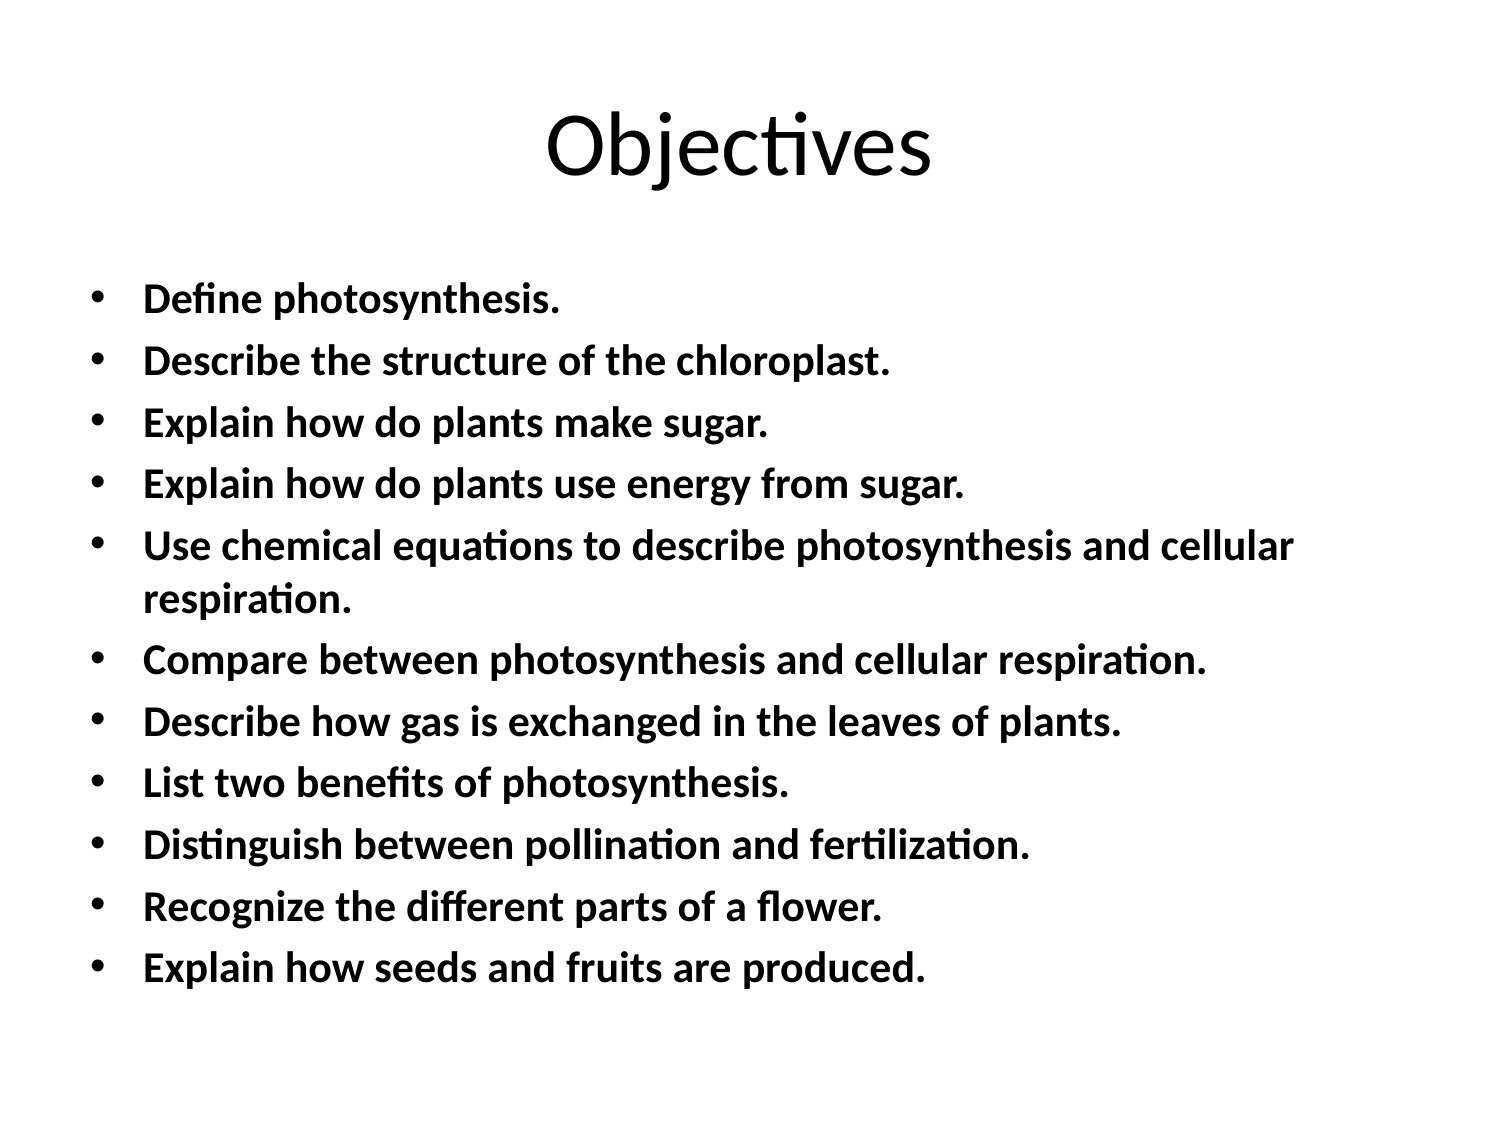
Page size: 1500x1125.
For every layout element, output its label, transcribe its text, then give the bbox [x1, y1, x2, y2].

title Objectives [75, 45, 1425, 233]
list Define photosynthesis. Describe the structure of the chloroplast. Explain how do plants make sugar. Explain how do plants use energy from sugar. Use chemical equations to describe photosynthesis and cellular respiration. Compare between photosynthesis and cellular respiration. Describe how gas is exchanged in the leaves of plants. List two benefits of photosynthesis. Distinguish between pollination and fertilization. Recognize the different parts of a flower. Explain how seeds and fruits are produced. [75, 262, 1425, 1005]
